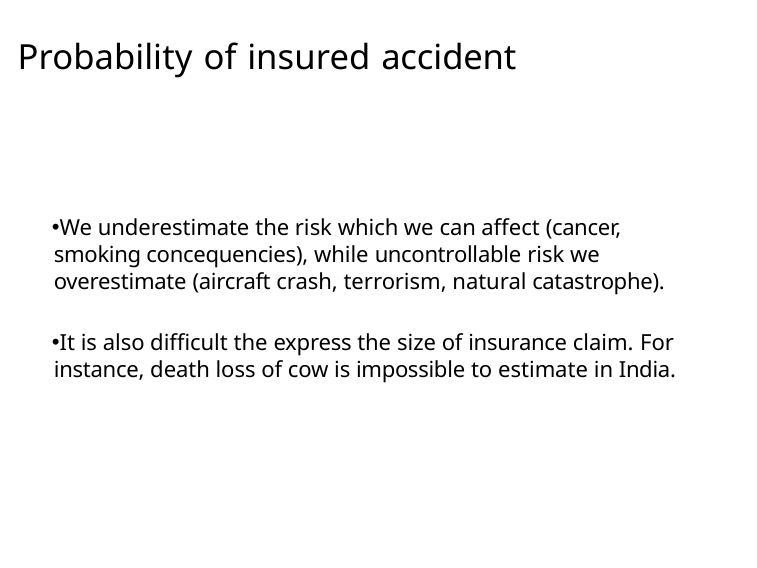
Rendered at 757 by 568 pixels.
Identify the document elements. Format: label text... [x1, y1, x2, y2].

list We underestimate the risk which we can affect (cancer, smoking concequencies), while uncontrollable risk we overestimate (aircraft crash, terrorism, natural catastrophe). It is also difficult the express the size of insurance claim. For instance, death loss of cow is impossible to estimate in India. [51, 151, 705, 528]
title Probability of insured accident [0, 0, 756, 103]
